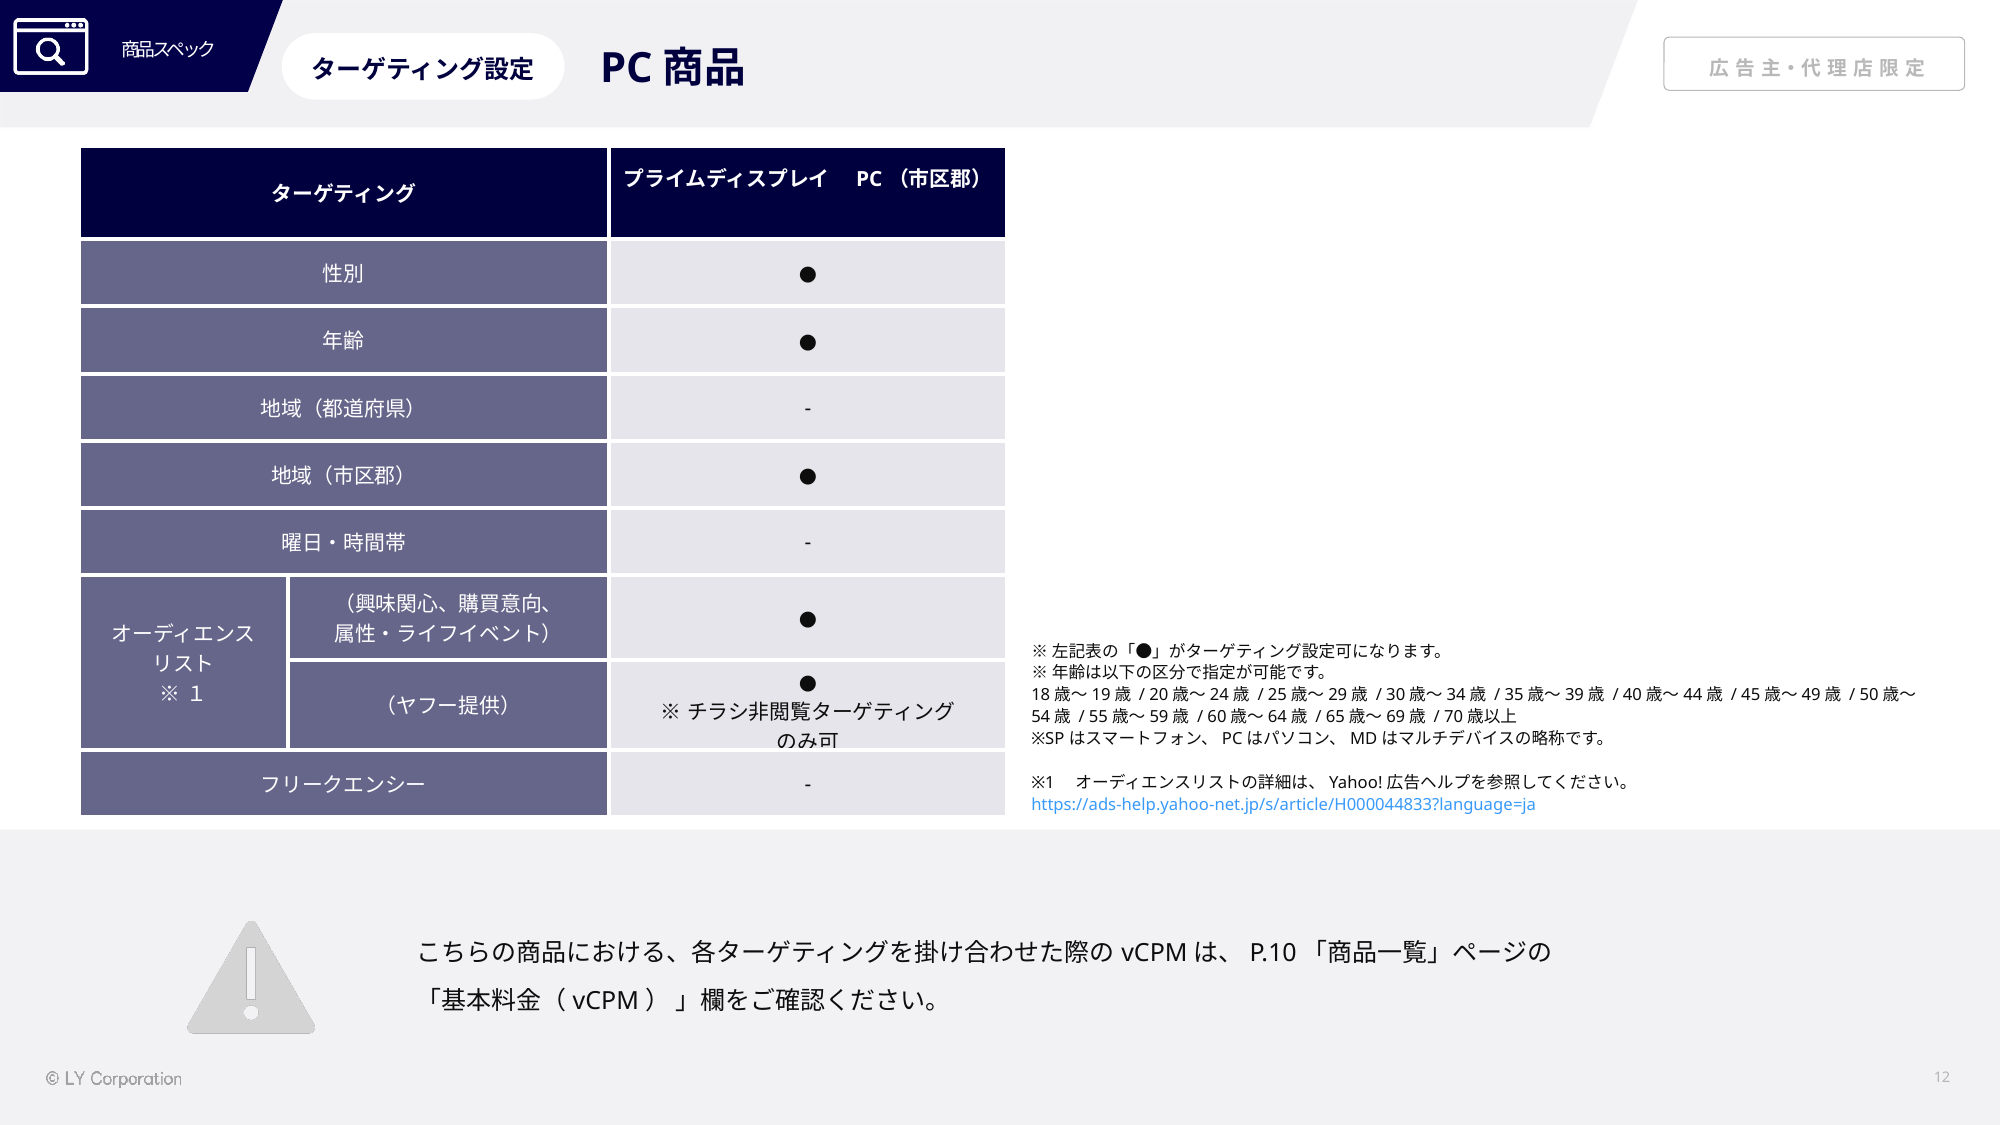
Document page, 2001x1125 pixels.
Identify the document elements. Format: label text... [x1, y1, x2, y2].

table_cell 地域（都道府県） [81, 376, 607, 439]
table_cell 性別 [81, 241, 607, 304]
table_cell - [611, 752, 1005, 815]
picture [180, 906, 322, 1048]
list PC商品 [599, 41, 1481, 97]
table_cell ● [611, 443, 1005, 506]
table_cell 年齢 [81, 308, 607, 372]
table_cell フリークエンシー [81, 752, 607, 815]
table_cell （ヤフー提供） [290, 662, 607, 748]
picture [9, 5, 92, 87]
text_box ターゲティング設定 [280, 32, 566, 101]
table_cell （興味関心、購買意向、 属性・ライフイベント） [290, 577, 607, 658]
list 商品スペック [97, 13, 240, 81]
table_cell 曜日・時間帯 [81, 510, 607, 573]
table_cell オーディエンス リスト ※１ [81, 577, 286, 748]
picture [46, 1071, 181, 1088]
table_cell ● ※チラシ非閲覧ターゲティング のみ可 [611, 662, 1005, 748]
table_cell 地域（市区郡） [81, 443, 607, 506]
table_cell - [611, 510, 1005, 573]
table_cell - [611, 376, 1005, 439]
text_box ※左記表の「●」がターゲティング設定可になります。 ※年齢は以下の区分で指定が可能です。 18歳～19歳 / 20歳～24歳 / 25歳～29歳 / 30歳～34歳 / 35歳～39歳 / 40歳～44歳 / 45歳～49歳 / 50歳～54歳 / 55歳～59歳 / 60歳～64歳 / 65歳～69歳 / 70歳以上 ※SPはスマートフォン、PCはパソコン、MDはマルチデバイスの略称です。 ※1 オーディエンスリストの詳細は、Yahoo!広告ヘルプを参照してください。 https://ads-help.yahoo-net.jp/s/article/H000044833?language=ja [1031, 638, 1922, 817]
table_cell ● [611, 577, 1005, 658]
table_cell ● [611, 241, 1005, 304]
table_cell ● [611, 308, 1005, 372]
table_header ターゲティング [81, 148, 607, 237]
list こちらの商品における、各ターゲティングを掛け合わせた際のvCPMは、P.10「商品一覧」ページの 「基本料金（vCPM） 」欄をご確認ください。 [416, 877, 1922, 1078]
table_header プライムディスプレイ PC（市区郡） [611, 148, 1005, 237]
